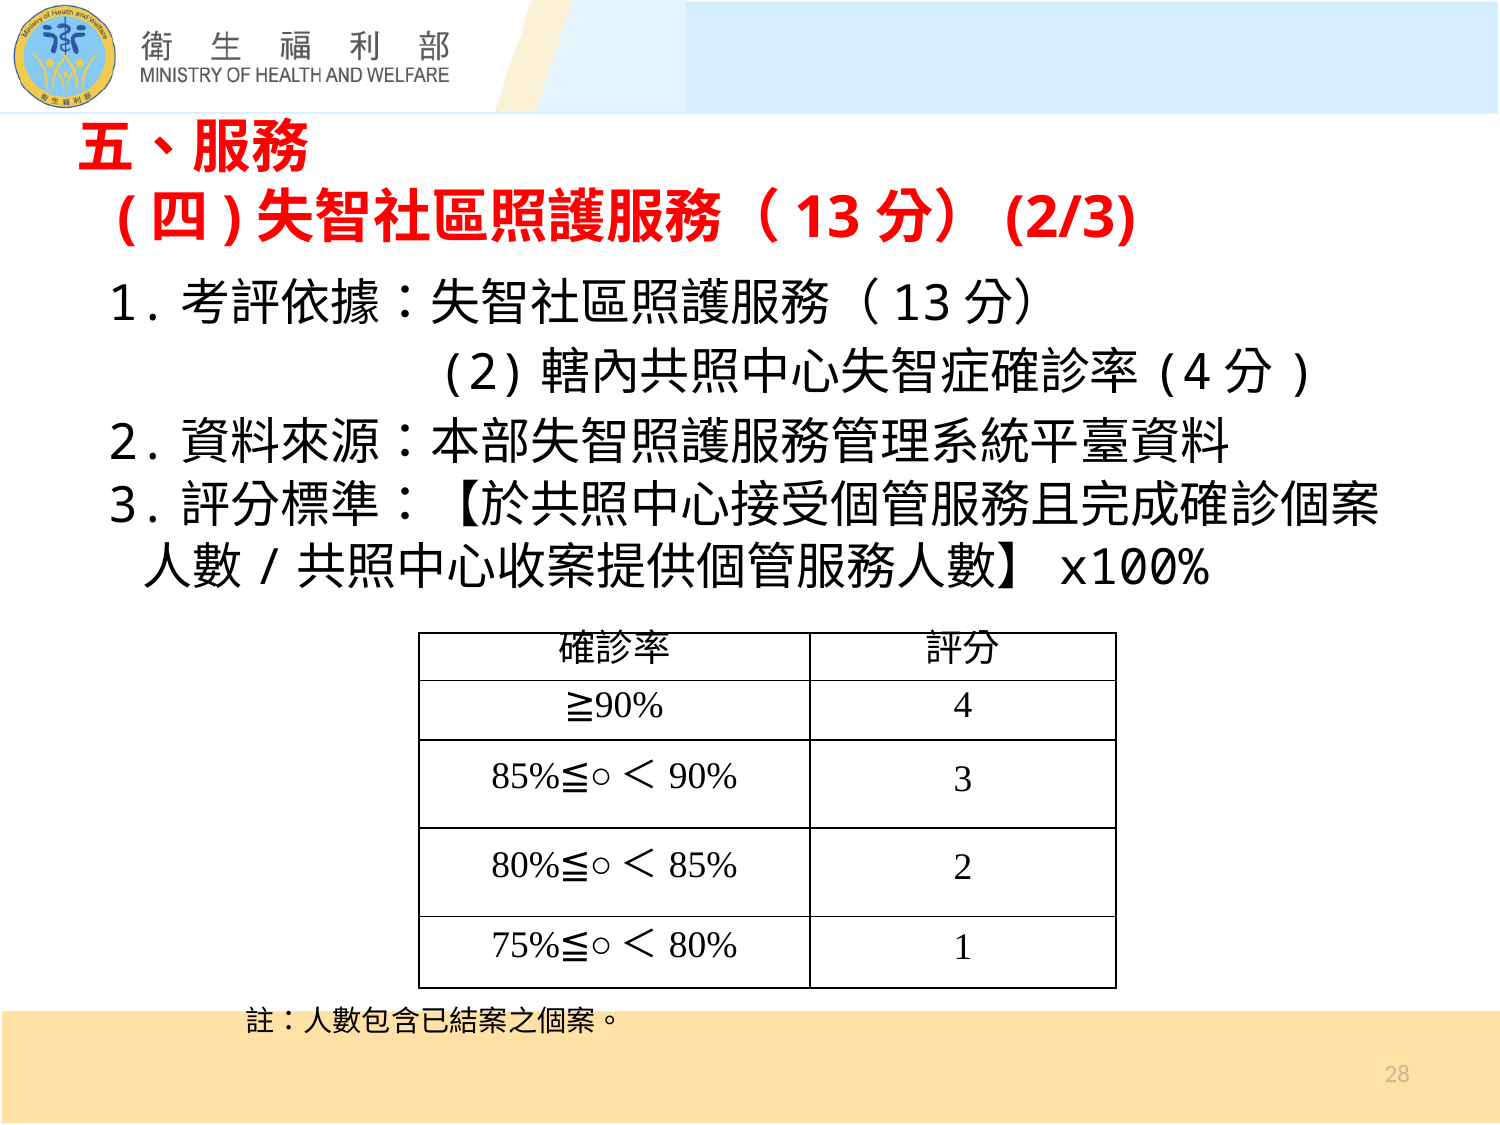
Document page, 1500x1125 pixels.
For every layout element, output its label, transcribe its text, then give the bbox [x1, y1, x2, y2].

table_cell ≧90% [420, 681, 809, 739]
table_header 評分 [811, 634, 1115, 680]
slide_number 28 [1074, 1042, 1425, 1103]
table_cell 85%≦○＜90% [420, 741, 809, 827]
table_cell 80%≦○＜85% [420, 829, 809, 916]
table_cell 75%≦○＜80% [420, 917, 809, 987]
table_cell 4 [811, 681, 1115, 739]
picture [0, 0, 686, 112]
title 五、服務 (四)失智社區照護服務（13分）(2/3) [61, 92, 1412, 268]
table_cell 2 [811, 829, 1115, 916]
table_header 確診率 [420, 634, 809, 680]
list 1.考評依據：失智社區照護服務（13分） (2)轄內共照中心失智症確診率(4分) 2.資料來源：本部失智照護服務管理系統平臺資料 3.評分標準：【於共照中心接受個管服務且完成確診個案 人數/共照中心收案提供個管服務人數】x100% 註：人數包含已結案之個案。 [75, 262, 1400, 1005]
table_cell 1 [811, 917, 1115, 987]
table_cell 3 [811, 741, 1115, 827]
